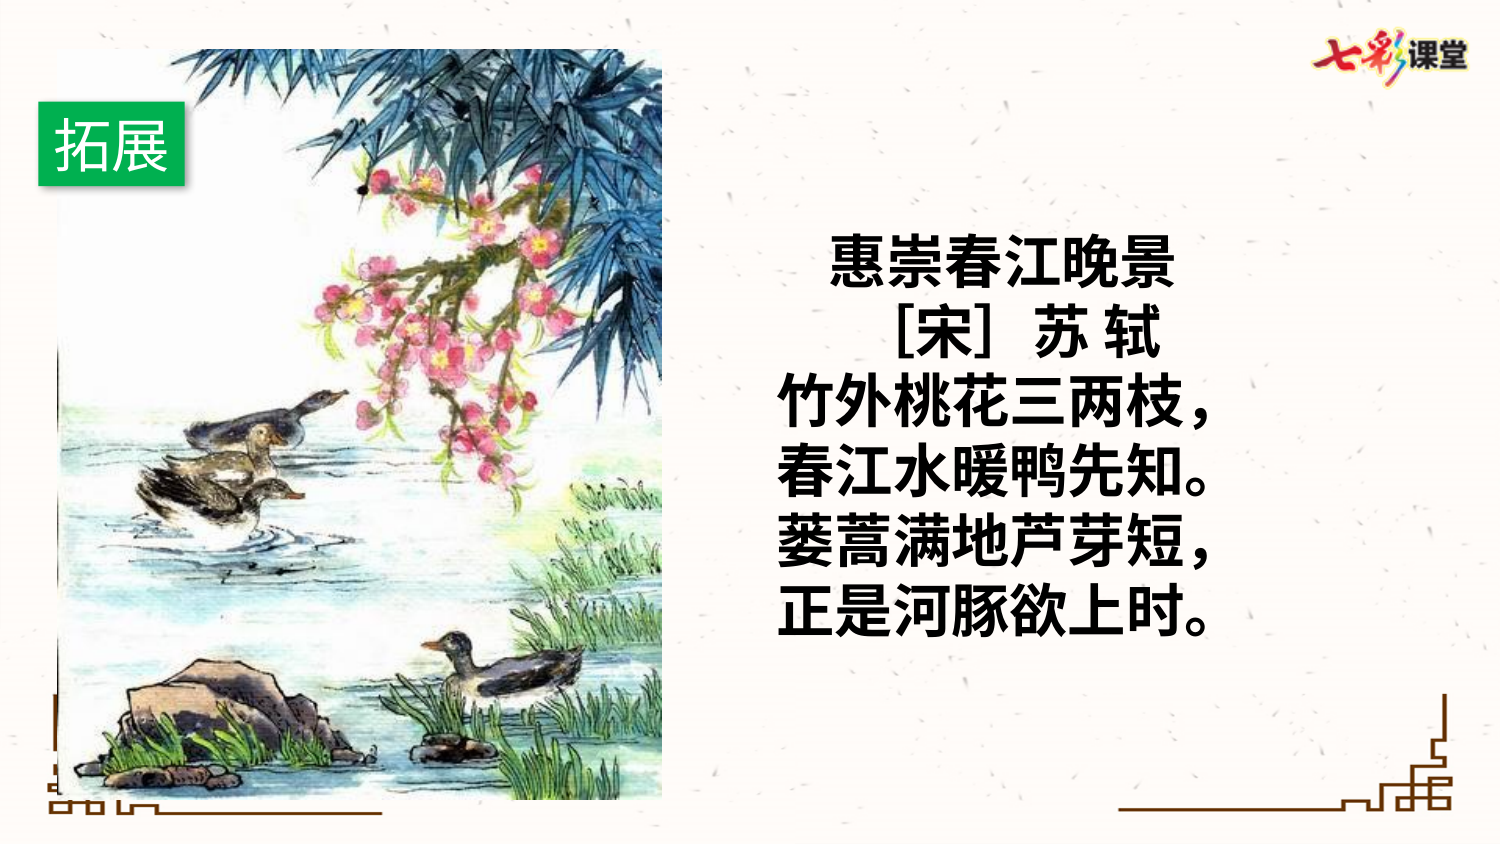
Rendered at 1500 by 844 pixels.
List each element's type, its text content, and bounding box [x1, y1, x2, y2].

text_box 拓展 [38, 101, 57, 187]
picture [0, 0, 1500, 844]
text_box 惠崇春江晚景 ［宋］苏 轼 竹外桃花三两枝， 春江水暖鸭先知。 蒌蒿满地芦芽短， 正是河豚欲上时。 [742, 217, 1277, 652]
